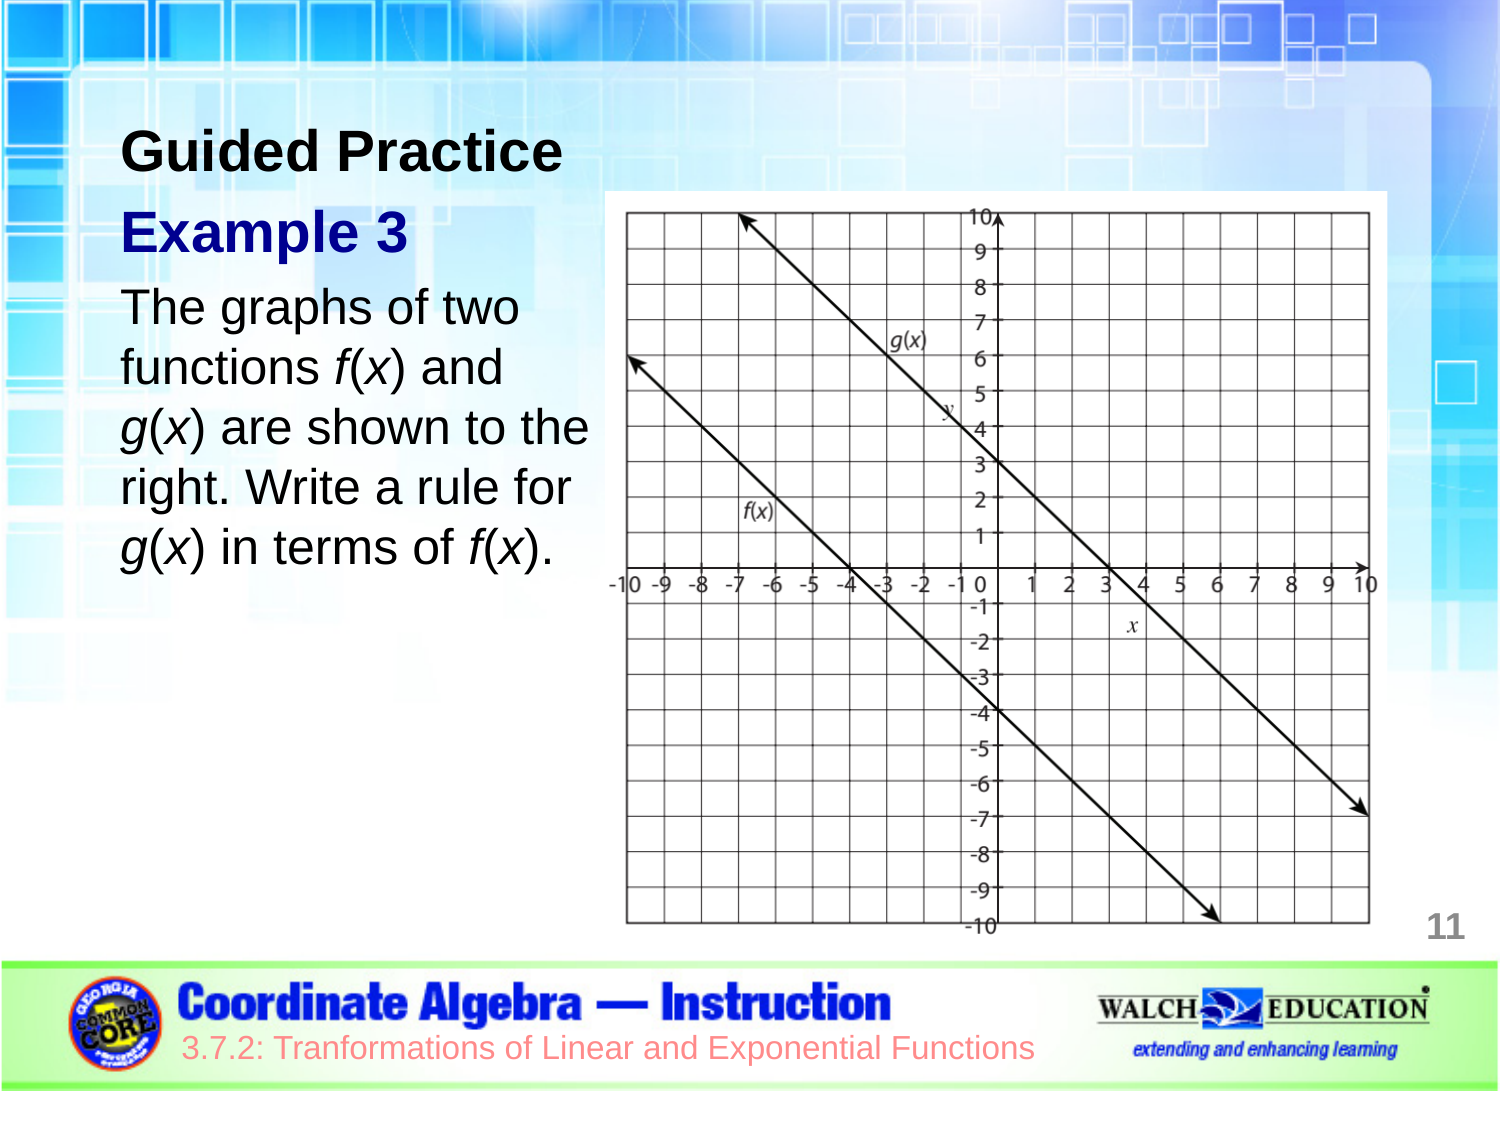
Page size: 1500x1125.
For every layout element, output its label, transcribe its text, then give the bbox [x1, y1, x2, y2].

subtitle Guided Practice Example 3 The graphs of two functions f(x) and g(x) are shown to the right. Write a rule for g(x) in terms of f(x). [105, 105, 1394, 949]
slide_number 11 [1389, 901, 1481, 949]
picture [1, 0, 1500, 1091]
footer 3.7.2: Tranformations of Linear and Exponential Functions [166, 1024, 1080, 1069]
